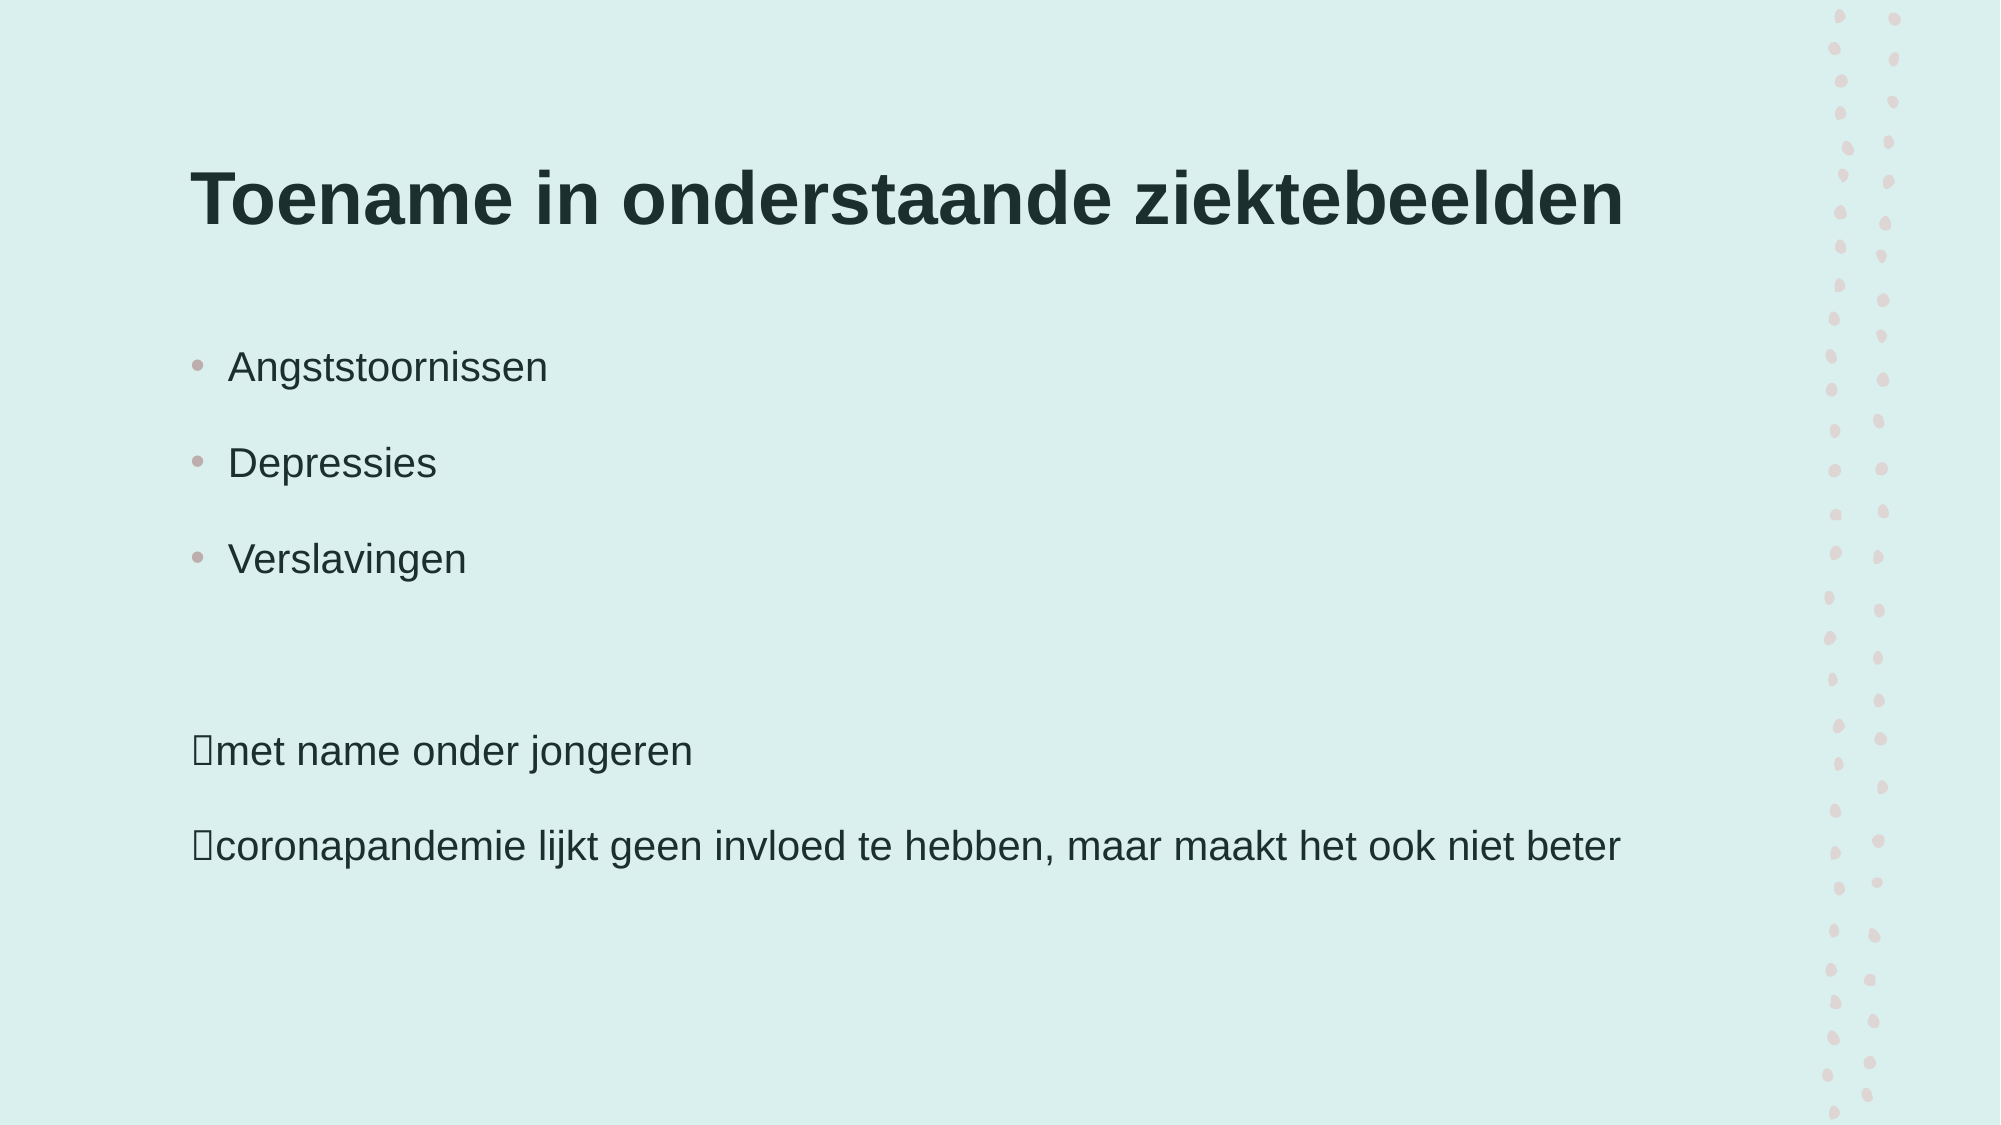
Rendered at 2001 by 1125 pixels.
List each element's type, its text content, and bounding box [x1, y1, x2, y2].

list Angststoornissen Depressies Verslavingen met name onder jongeren coronapandemie lijkt geen invloed te hebben, maar maakt het ook niet beter [175, 307, 1756, 1022]
title Toename in onderstaande ziektebeelden [175, 82, 1756, 300]
